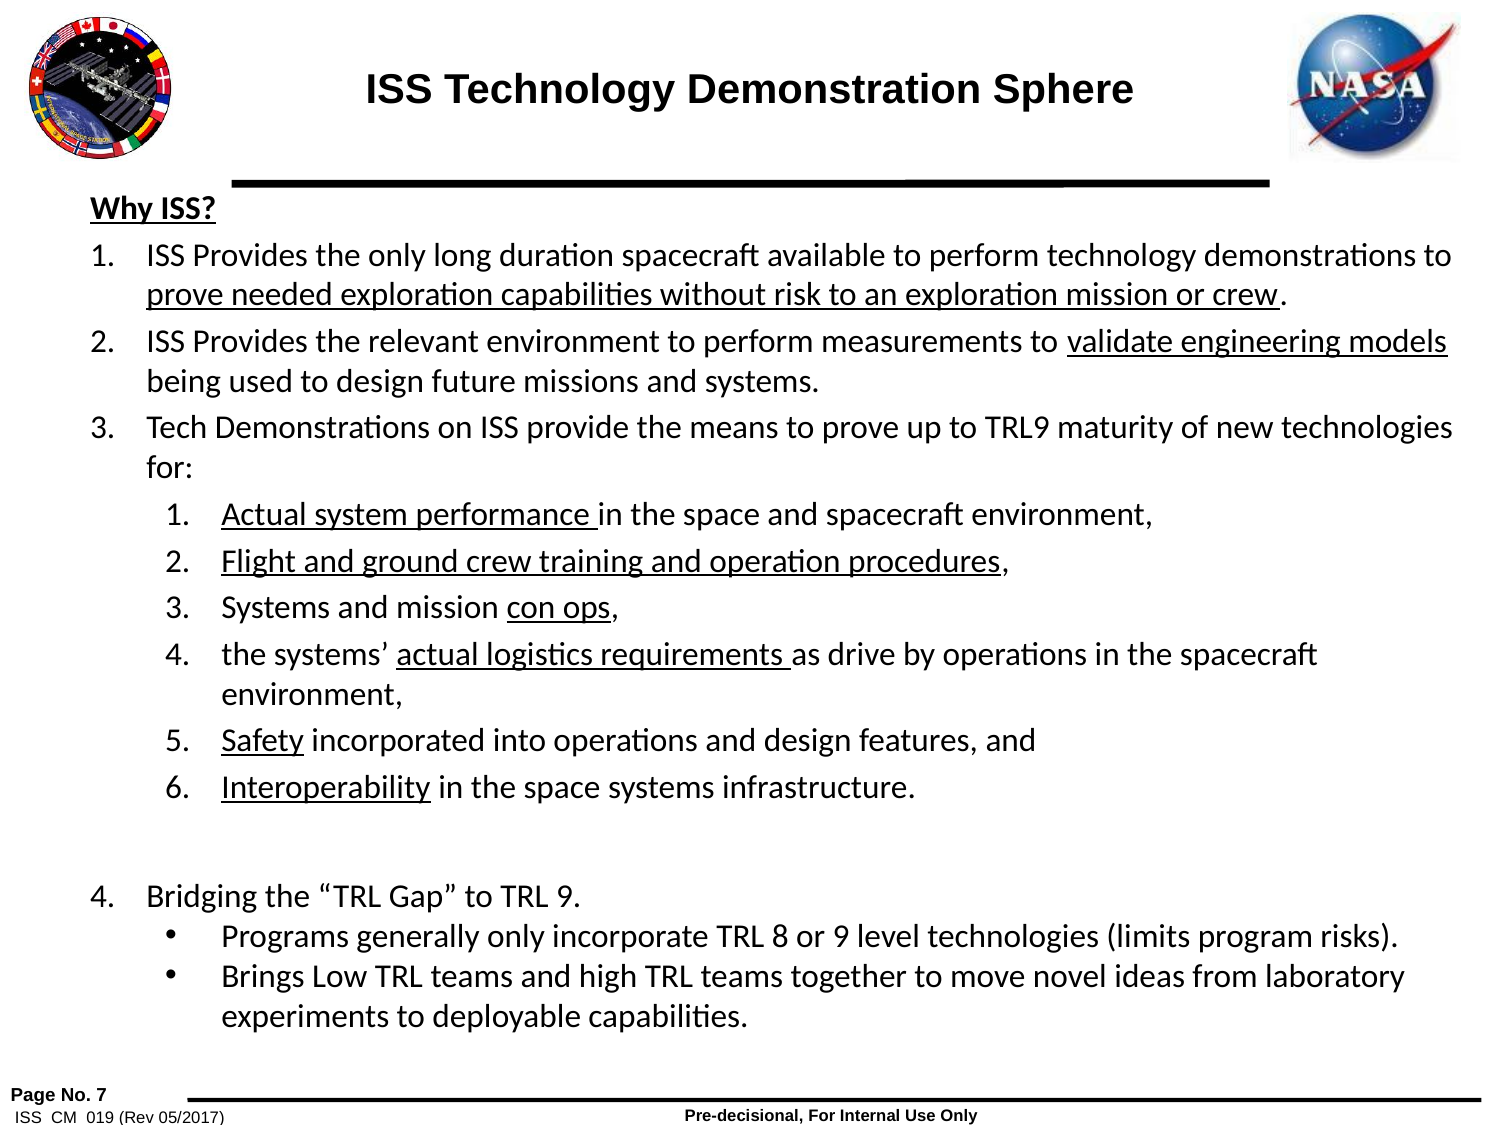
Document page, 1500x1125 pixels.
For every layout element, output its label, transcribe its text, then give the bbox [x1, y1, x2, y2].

title ISS Technology Demonstration Sphere [75, 54, 1426, 166]
list Why ISS? ISS Provides the only long duration spacecraft available to perform technology demonstrations to prove needed exploration capabilities without risk to an exploration mission or crew. ISS Provides the relevant environment to perform measurements to validate engineering models being used to design future missions and systems. Tech Demonstrations on ISS provide the means to prove up to TRL9 maturity of new technologies for: Actual system performance in the space and spacecraft environment, Flight and ground crew training and operation procedures, Systems and mission con ops, the systems’ actual logistics requirements as drive by operations in the spacecraft environment, Safety incorporated into operations and design features, and Interoperability in the space systems infrastructure. Bridging the “TRL Gap” to TRL 9. Programs generally only incorporate TRL 8 or 9 level technologies (limits program risks). Brings Low TRL teams and high TRL teams together to move novel ideas from laboratory experiments to deployable capabilities. [75, 178, 1471, 1018]
picture [24, 12, 175, 163]
picture [1287, 12, 1461, 163]
